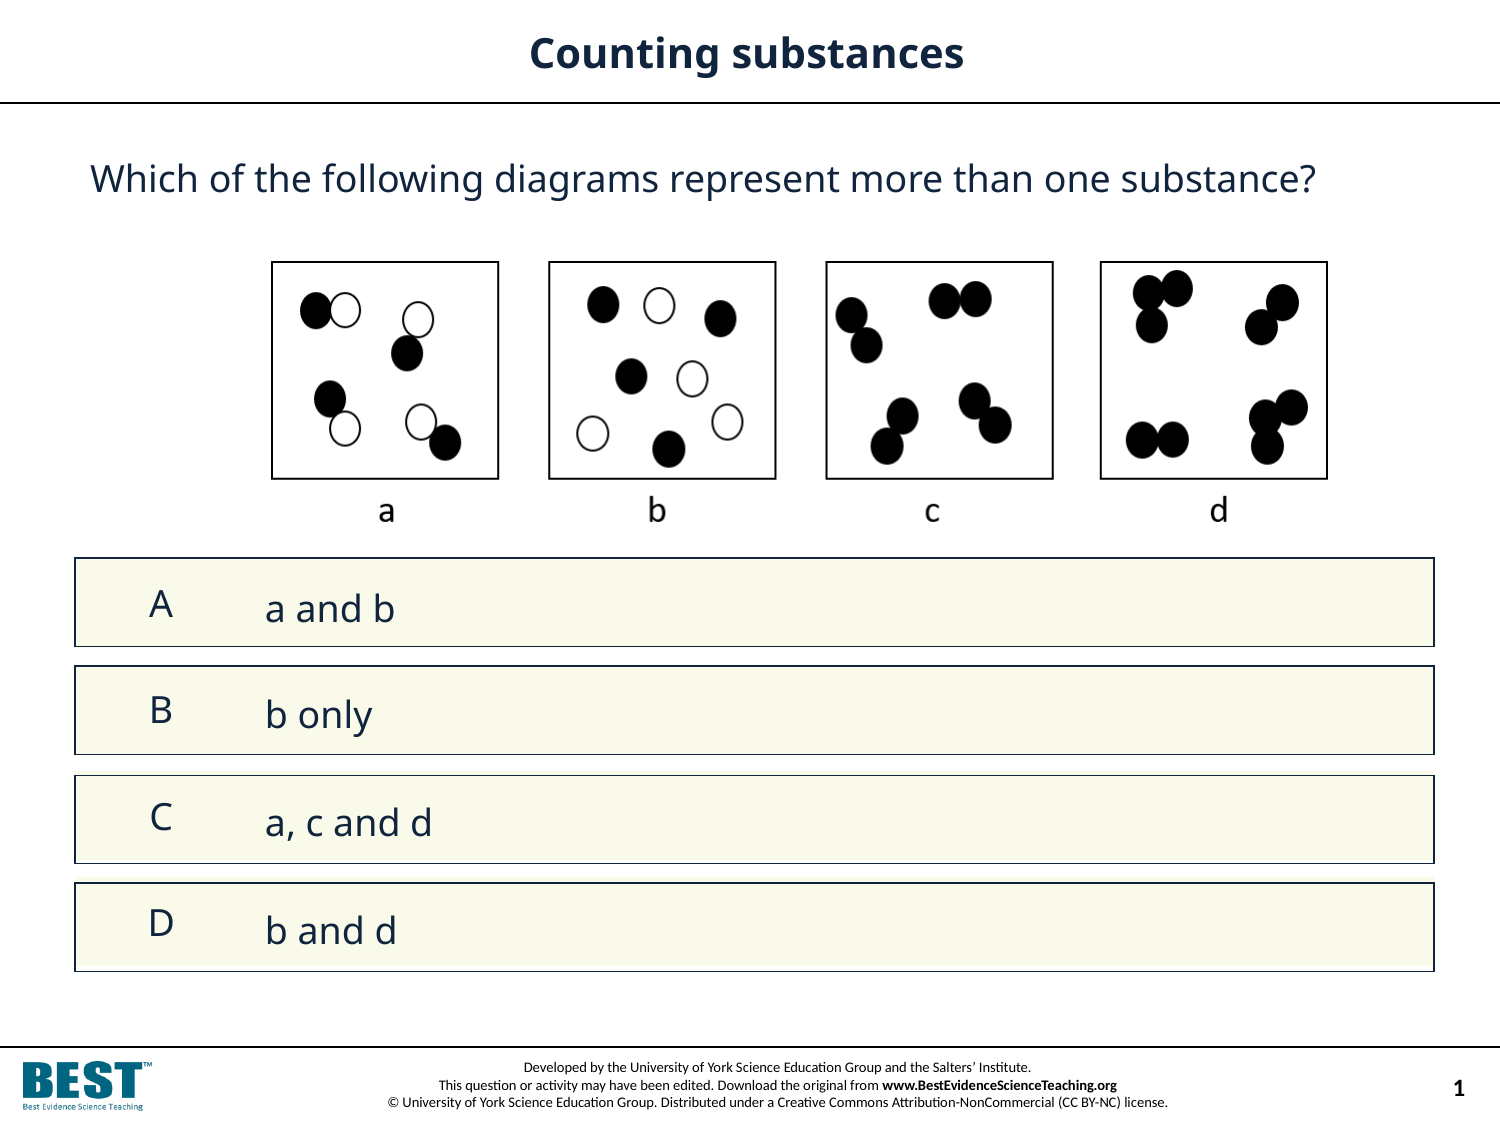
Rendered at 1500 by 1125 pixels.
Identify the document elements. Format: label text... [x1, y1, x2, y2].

list a, c and d [249, 773, 1435, 863]
list Which of the following diagrams represent more than one substance? [75, 141, 1435, 541]
slide_number 1 [1130, 1061, 1481, 1111]
list b and d [249, 882, 1435, 971]
title Counting substances [23, 4, 1471, 99]
list a and b [249, 560, 1435, 649]
picture [23, 1061, 152, 1111]
picture [271, 261, 1329, 555]
list b only [249, 666, 1435, 755]
